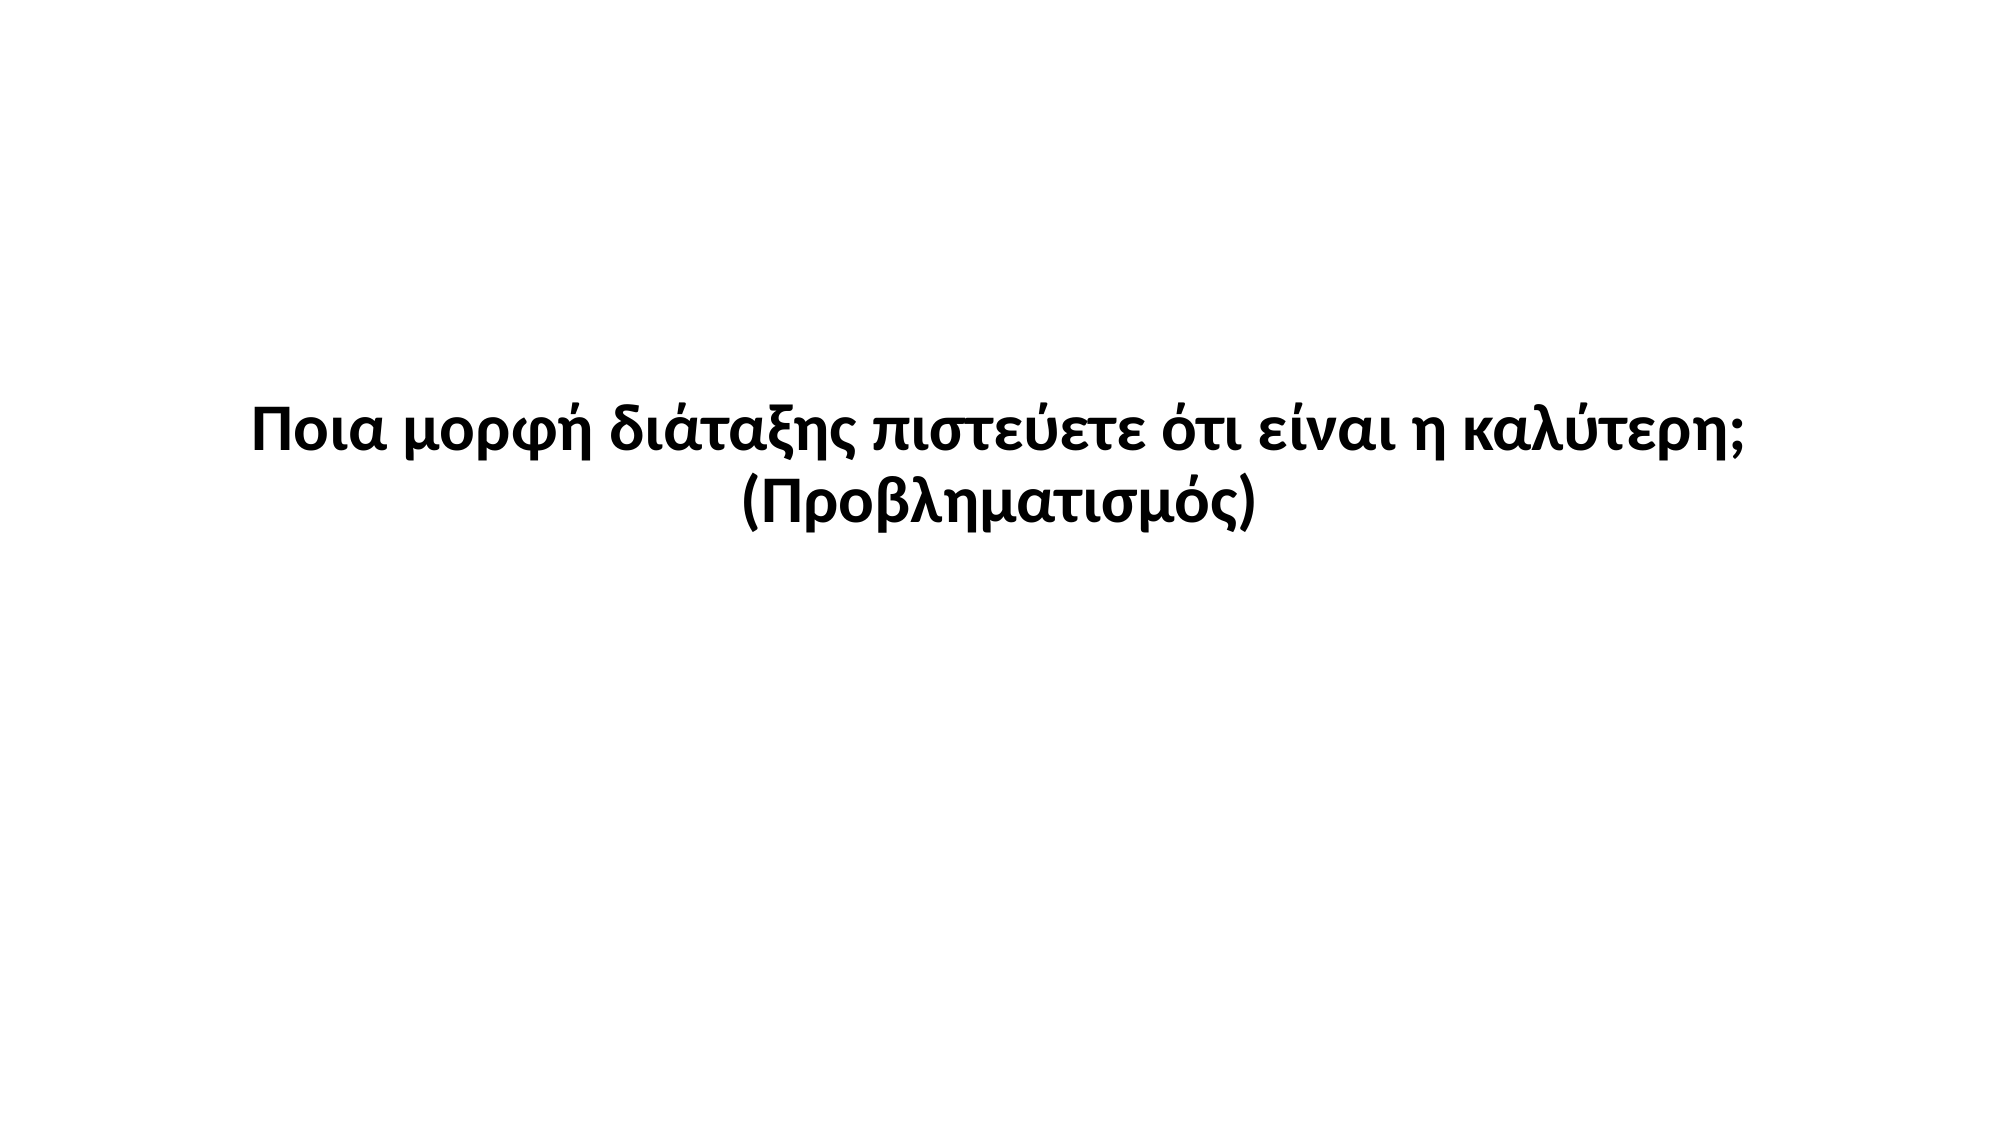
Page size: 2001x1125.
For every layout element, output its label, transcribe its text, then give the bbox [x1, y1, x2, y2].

list Ποια μορφή διάταξης πιστεύετε ότι είναι η καλύτερη;(Προβληματισμός) [138, 385, 1862, 740]
